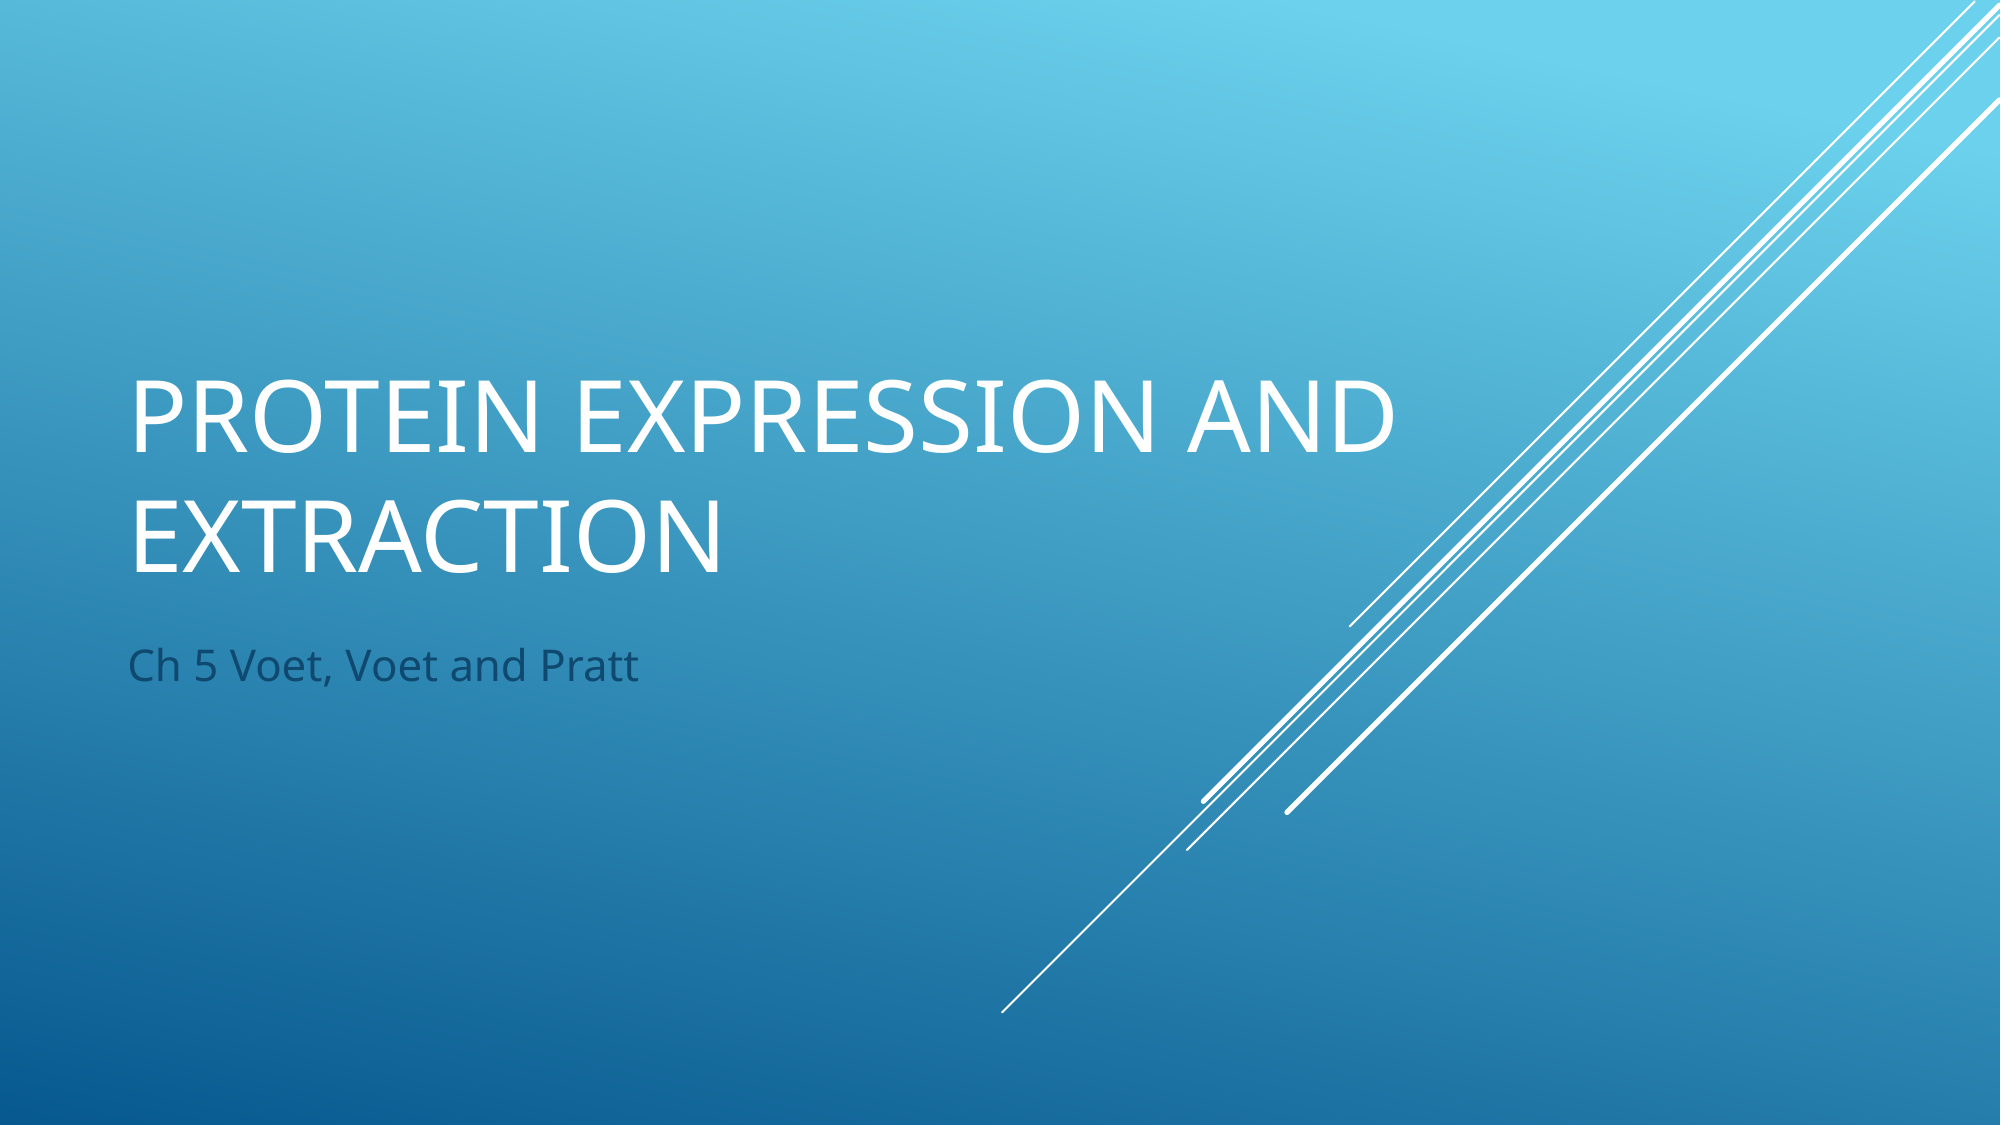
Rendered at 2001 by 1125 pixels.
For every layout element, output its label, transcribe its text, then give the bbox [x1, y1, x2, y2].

subtitle Ch 5 Voet, Voet and Pratt [112, 630, 1163, 950]
title Protein Expression and Extraction [112, 112, 1425, 600]
